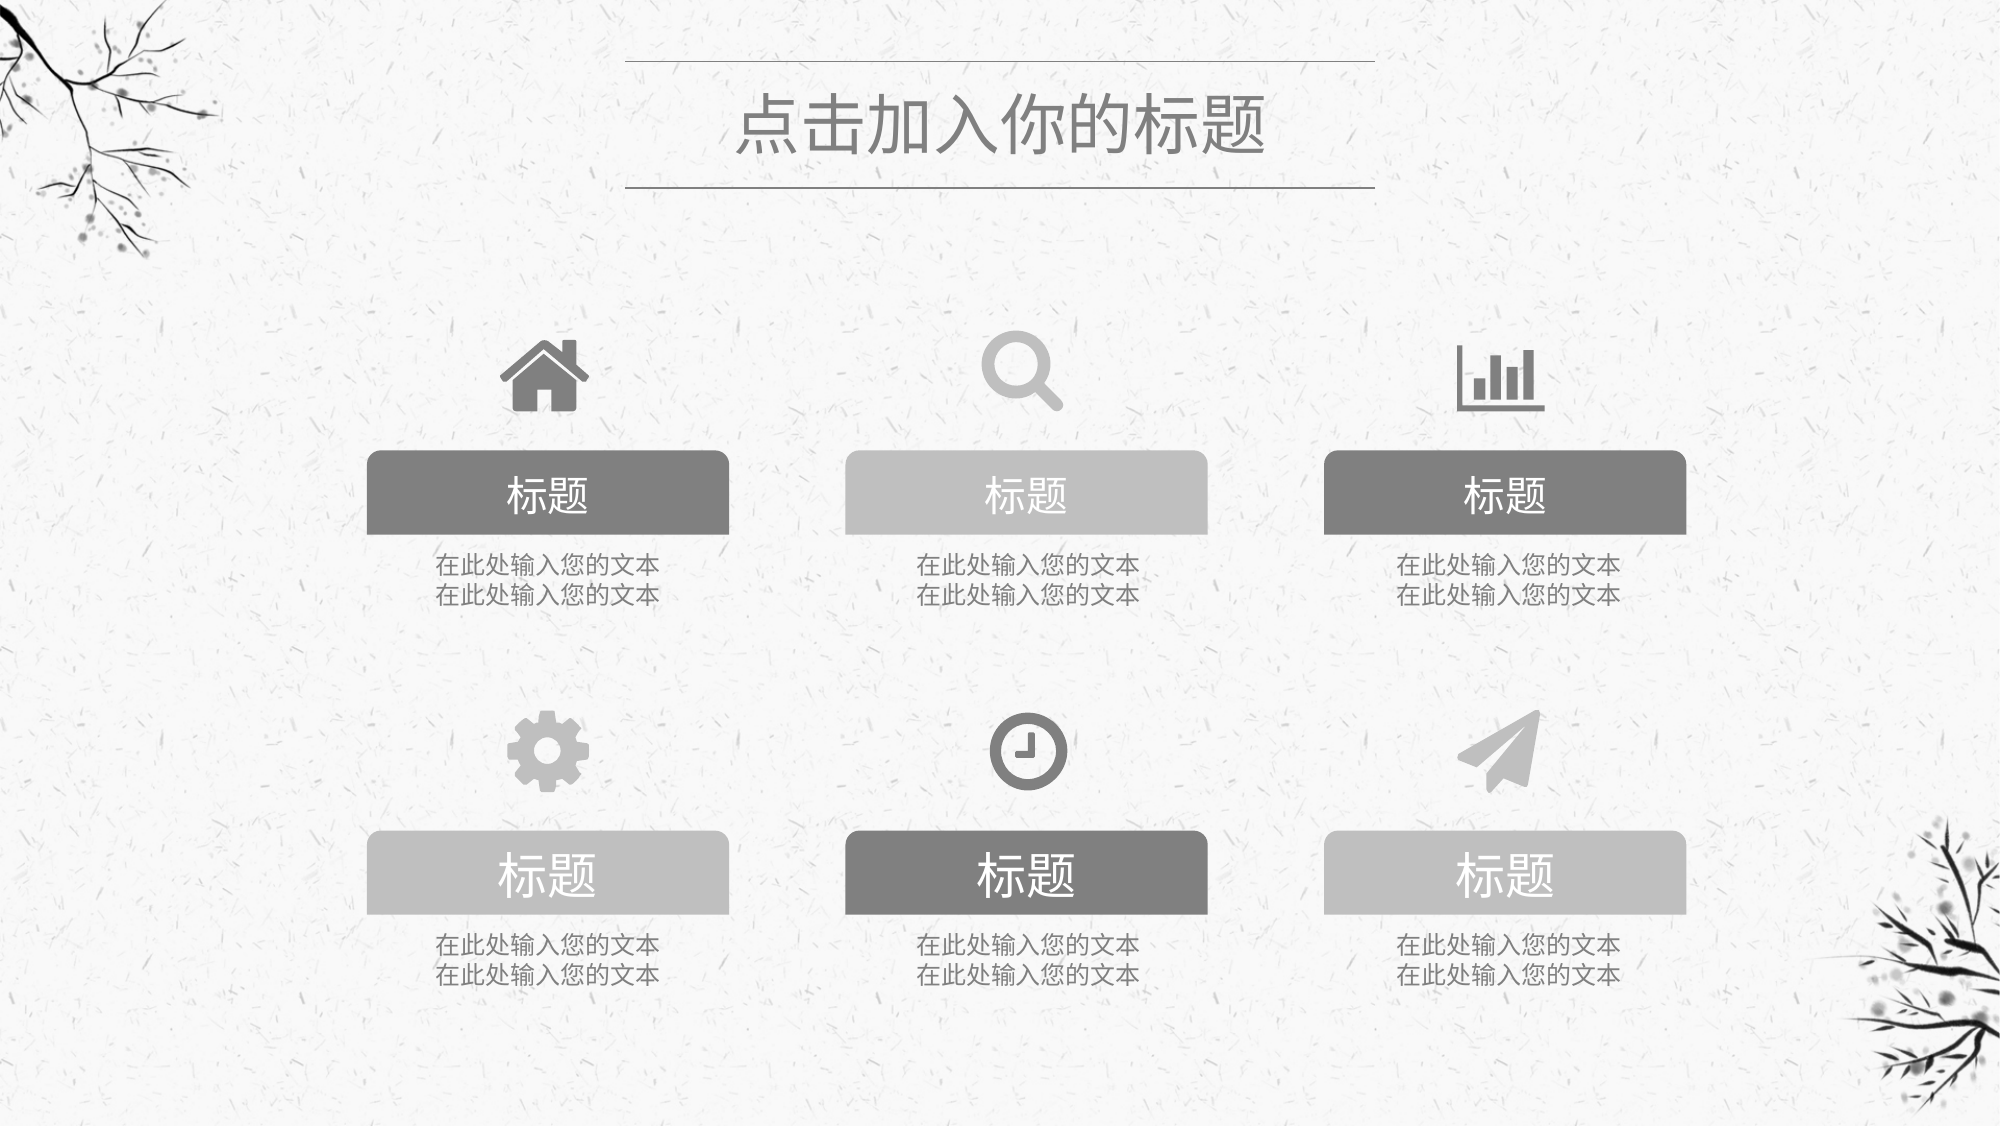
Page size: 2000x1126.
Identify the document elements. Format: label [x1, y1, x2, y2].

text_box [625, 61, 1376, 189]
picture [0, 0, 2000, 1126]
text_box [366, 330, 1691, 1002]
